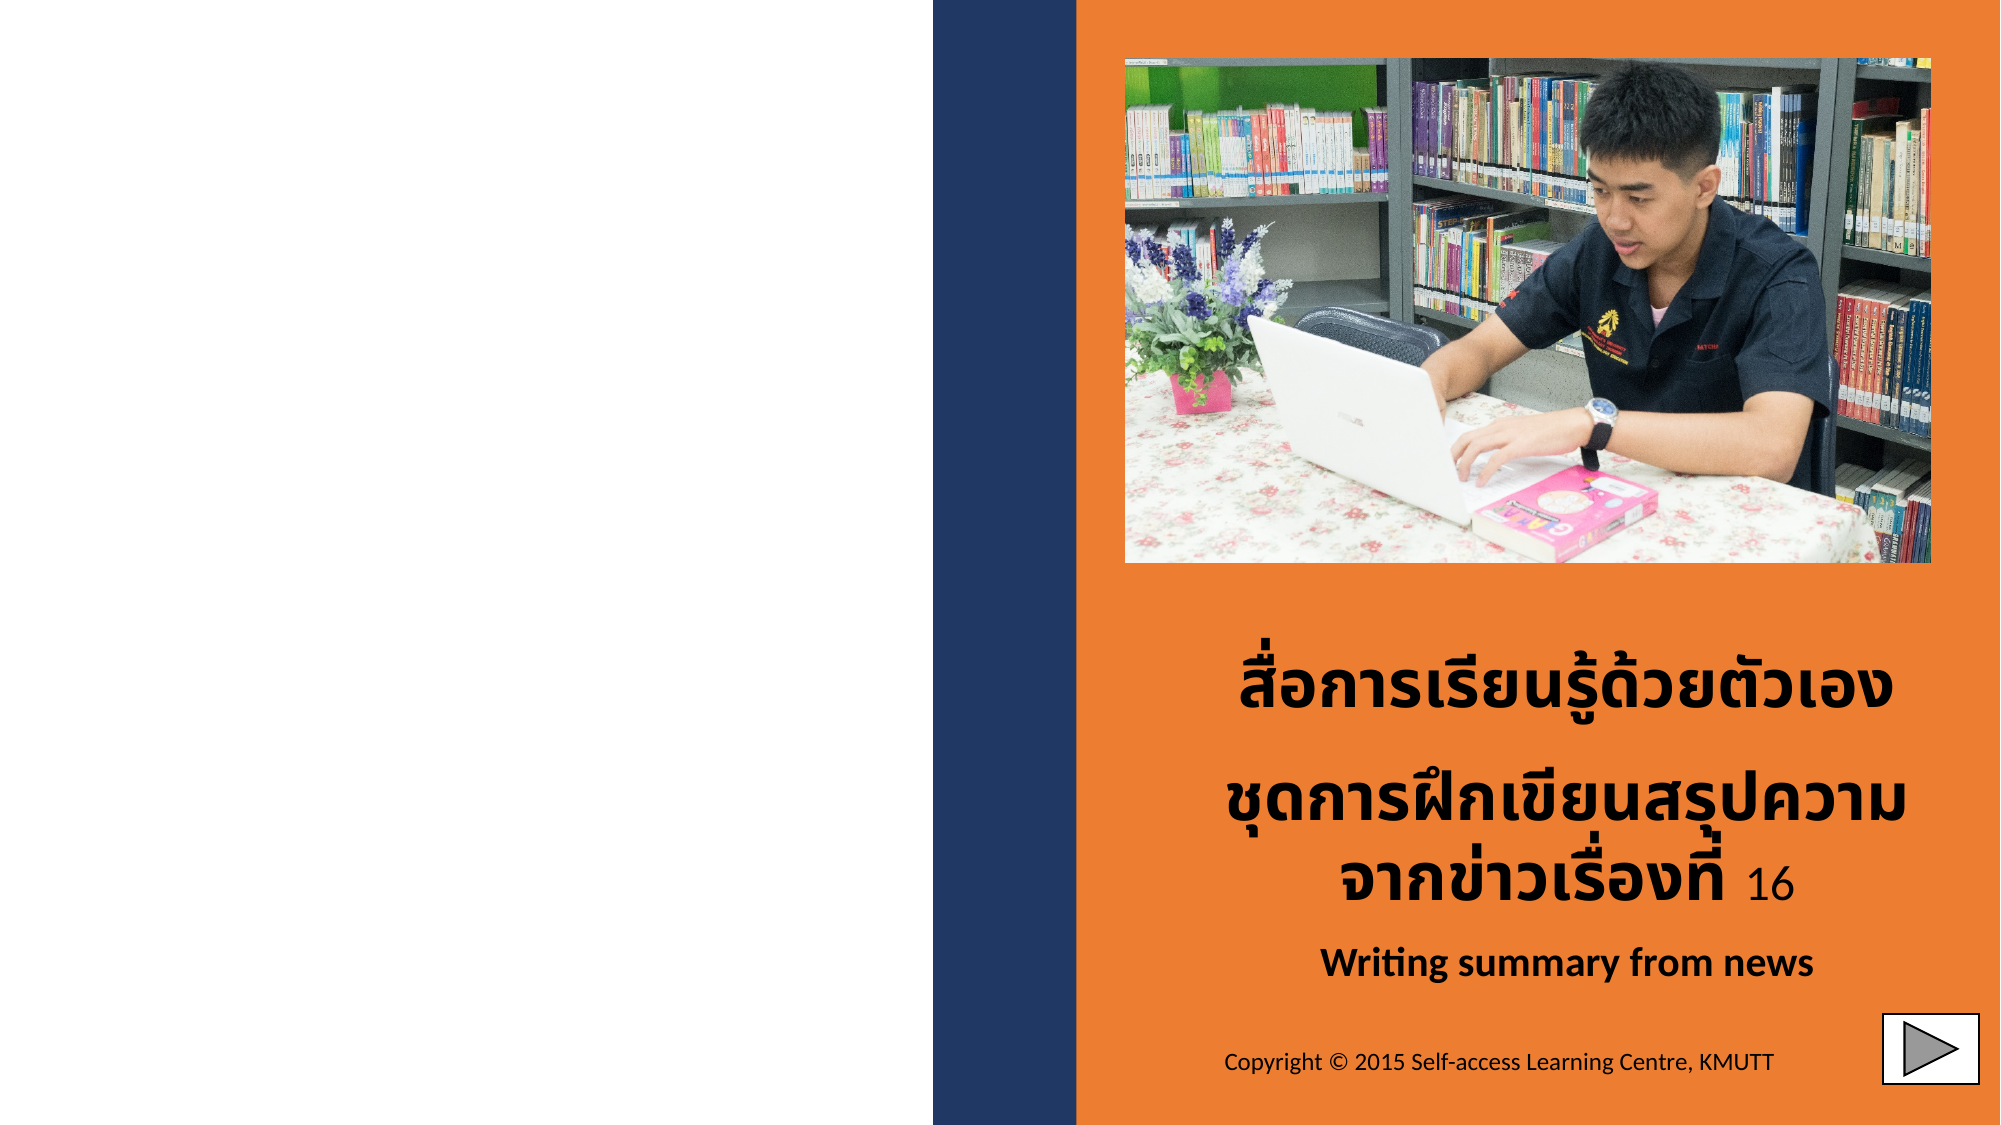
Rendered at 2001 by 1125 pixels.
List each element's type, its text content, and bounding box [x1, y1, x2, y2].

text_box สื่อการเรียนรู้ด้วยตัวเอง ชุดการฝึกเขียนสรุปความจากข่าวเรื่องที่ 16 Writing summary from news [1203, 632, 1931, 994]
text_box [1077, 0, 2000, 1125]
text_box [932, 0, 1077, 1125]
text_box [1882, 1013, 1980, 1085]
text_box Copyright © 2015 Self-access Learning Centre, KMUTT [1207, 1036, 1849, 1084]
picture [1125, 58, 1931, 563]
